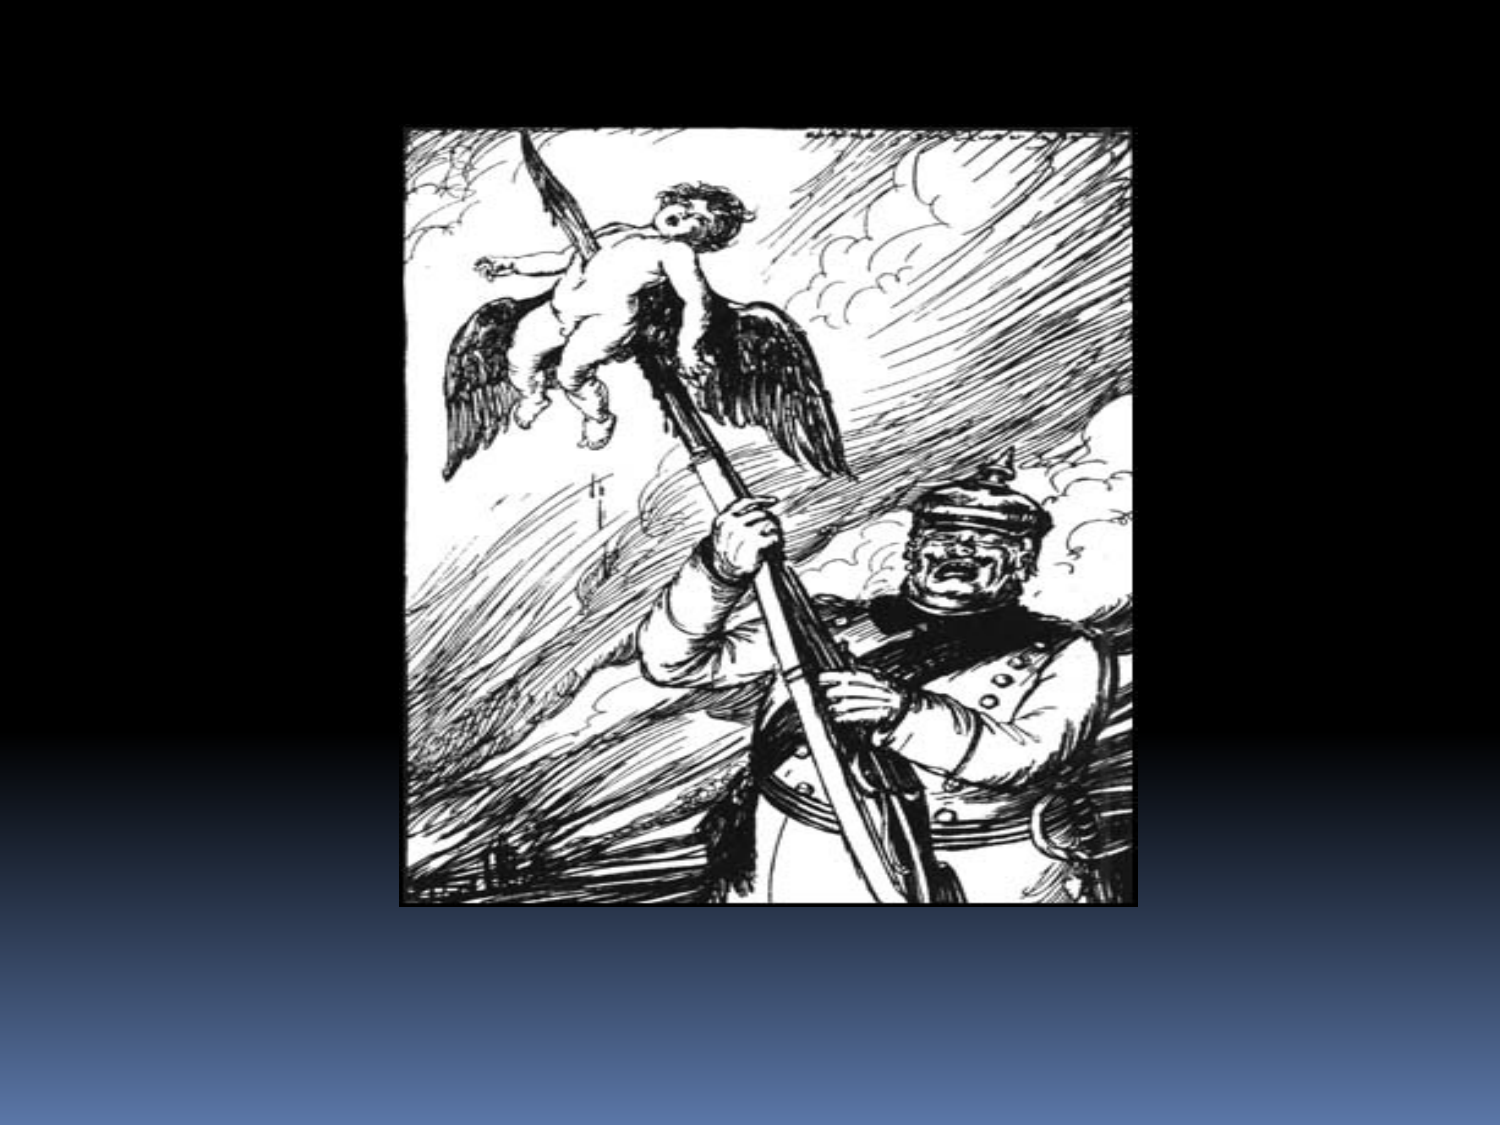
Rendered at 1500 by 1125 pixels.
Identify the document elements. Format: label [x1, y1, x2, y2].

picture [399, 124, 1138, 908]
